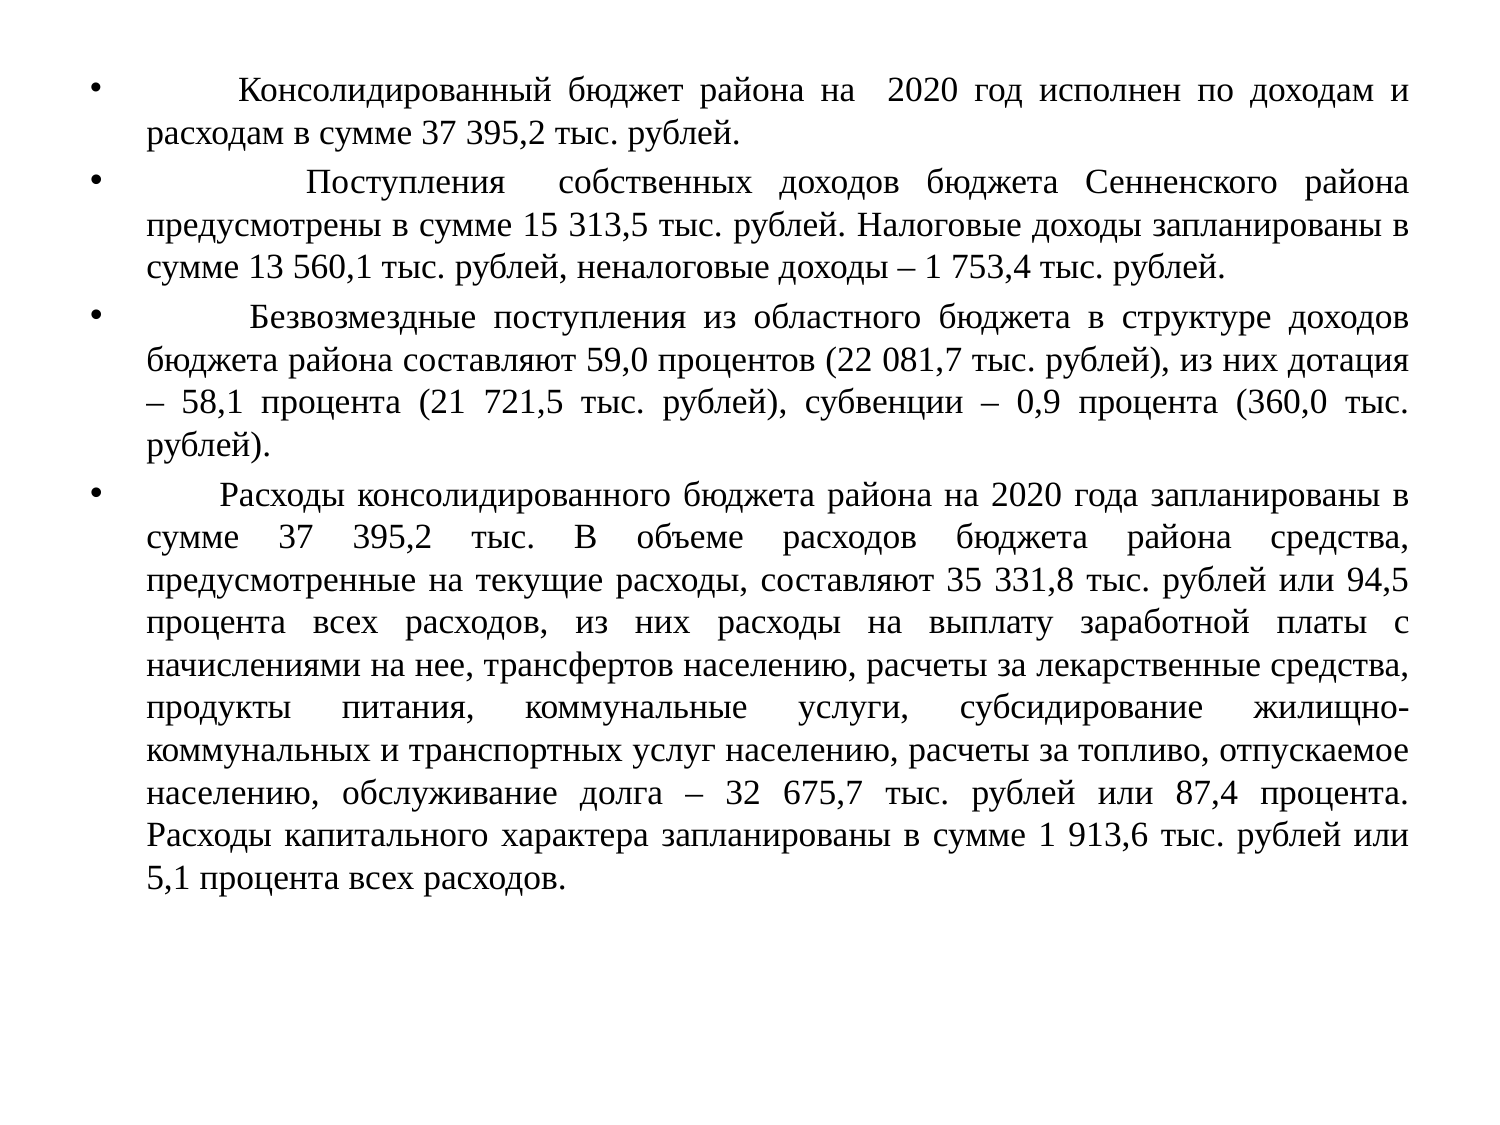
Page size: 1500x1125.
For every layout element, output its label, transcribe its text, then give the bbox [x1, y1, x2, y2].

list Консолидированный бюджет района на 2020 год исполнен по доходам и расходам в сумме 37 395,2 тыс. рублей. Поступления собственных доходов бюджета Сенненского района предусмотрены в сумме 15 313,5 тыс. рублей. Налоговые доходы запланированы в сумме 13 560,1 тыс. рублей, неналоговые доходы – 1 753,4 тыс. рублей. Безвозмездные поступления из областного бюджета в структуре доходов бюджета района составляют 59,0 процентов (22 081,7 тыс. рублей), из них дотация – 58,1 процента (21 721,5 тыс. рублей), субвенции – 0,9 процента (360,0 тыс. рублей). Расходы консолидированного бюджета района на 2020 года запланированы в сумме 37 395,2 тыс. В объеме расходов бюджета района средства, предусмотренные на текущие расходы, составляют 35 331,8 тыс. рублей или 94,5 процента всех расходов, из них расходы на выплату заработной платы с начислениями на нее, трансфертов населению, расчеты за лекарственные средства, продукты питания, коммунальные услуги, субсидирование жилищно-коммунальных и транспортных услуг населению, расчеты за топливо, отпускаемое населению, обслуживание долга – 32 675,7 тыс. рублей или 87,4 процента. Расходы капитального характера запланированы в сумме 1 913,6 тыс. рублей или 5,1 процента всех расходов. [75, 58, 1425, 986]
